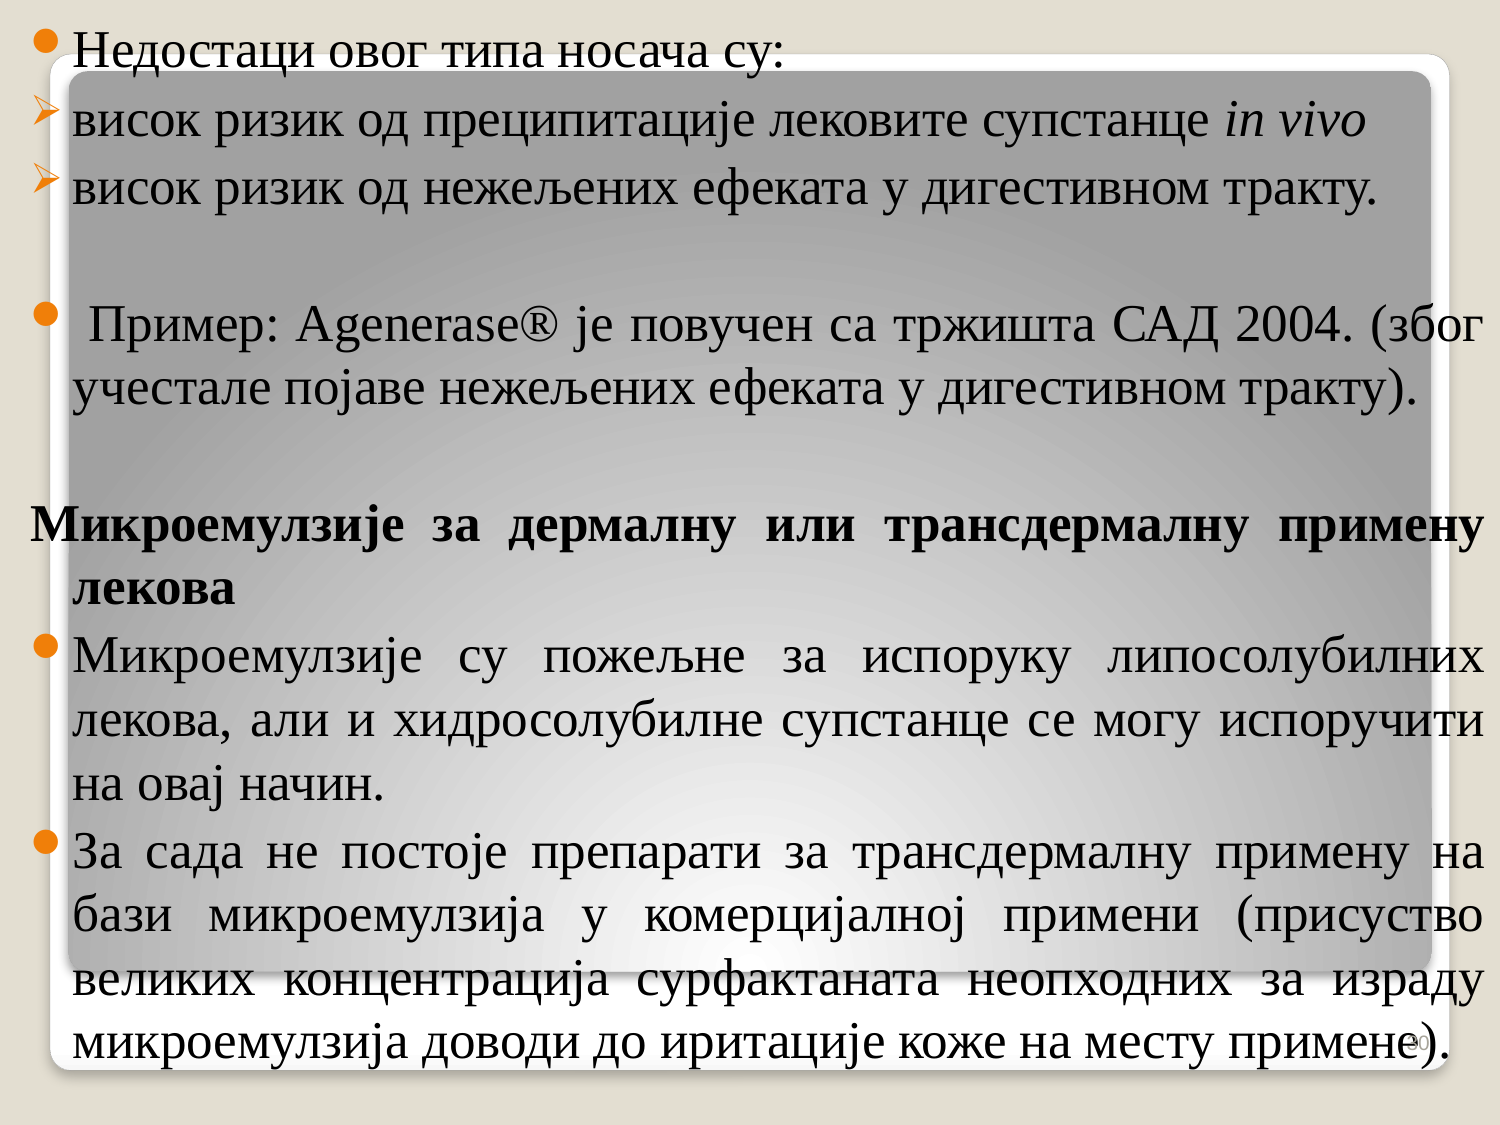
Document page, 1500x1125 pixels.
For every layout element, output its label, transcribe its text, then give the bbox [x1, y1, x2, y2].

slide_number 30 [1369, 1002, 1445, 1063]
list Недостаци овог типа носача су: висок ризик од преципитације лековите супстанце in vivo висок ризик од нежељених ефеката у дигестивном тракту. Пример: Agenerase® је повучен са тржишта САД 2004. (због учестале појаве нежељених ефеката у дигестивном тракту). Микроемулзије за дермалну или трансдермалну примену лекова Микроемулзије су пожељне за испоруку липосолубилних лекова, али и хидросолубилне супстанце се могу испоручити на овај начин. За сада не постоје препарати за трансдермалну примену на бази микроемулзија у комерцијалној примени (присуство великих концентрација сурфактаната неопходних за израду микроемулзија доводи до иритације коже на месту примене). [0, 0, 1500, 1125]
